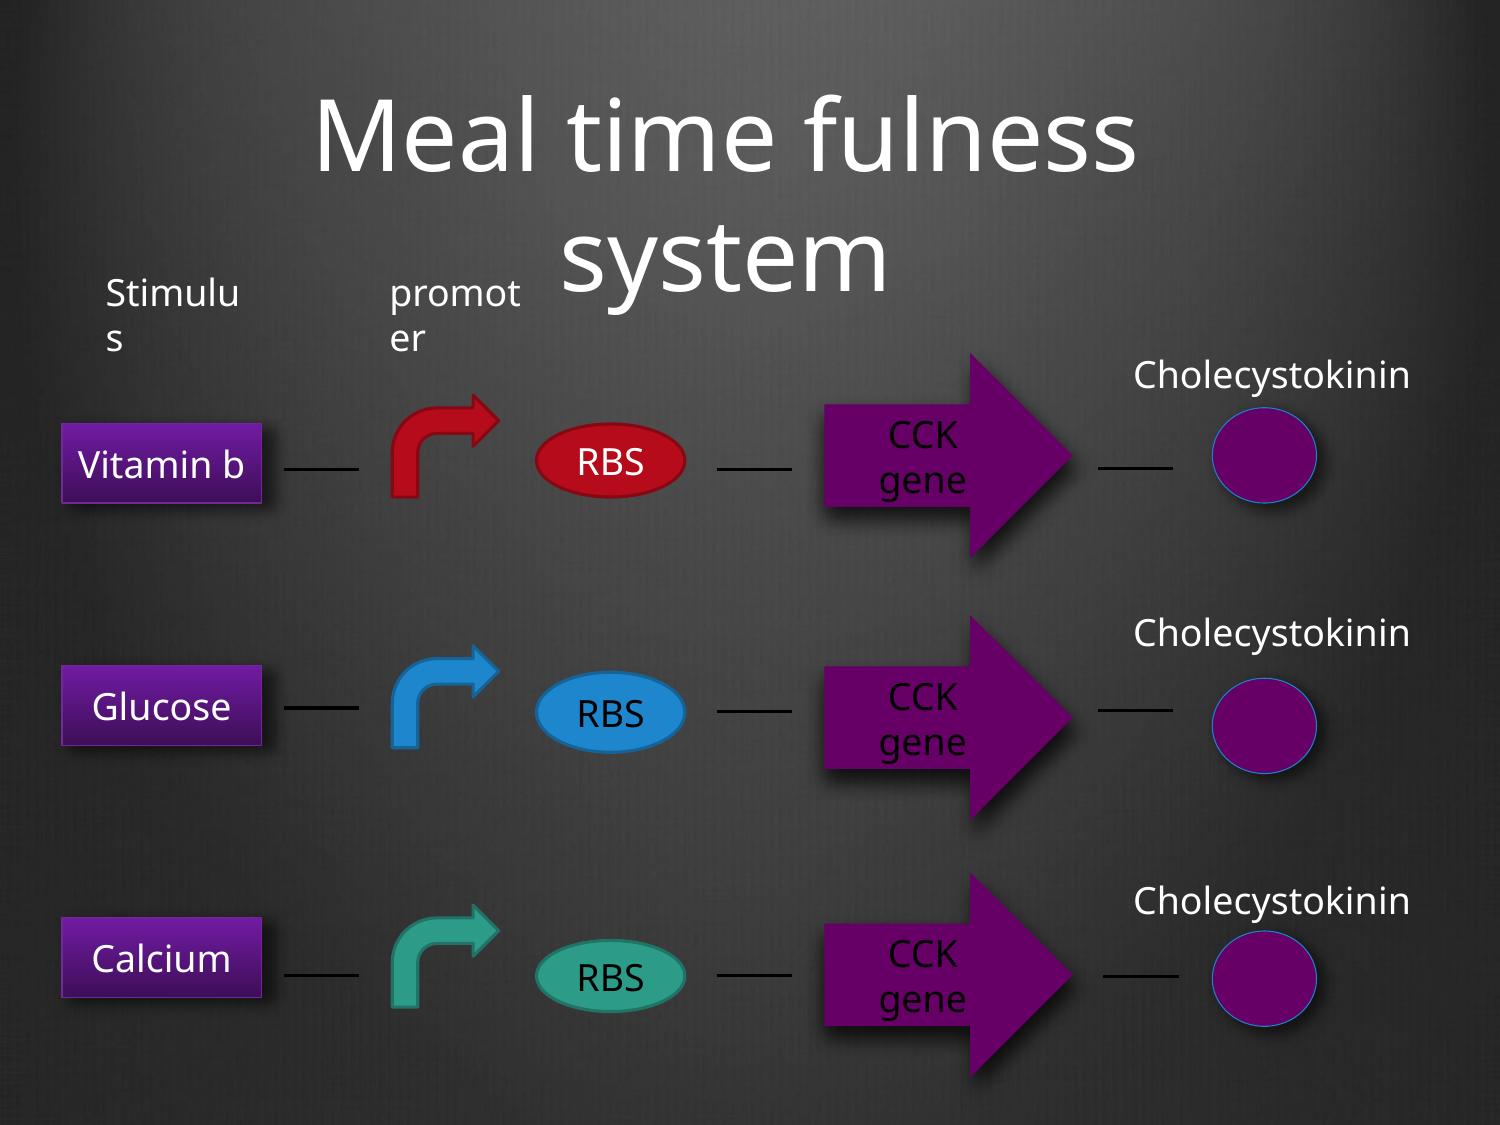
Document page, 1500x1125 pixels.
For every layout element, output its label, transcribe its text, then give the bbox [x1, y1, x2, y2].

text_box Calcium [61, 917, 262, 998]
text_box RBS [534, 938, 687, 1014]
text_box promoter [374, 320, 554, 367]
text_box [1211, 975, 1318, 1027]
text_box Glucose [61, 665, 262, 746]
text_box [390, 393, 500, 499]
text_box RBS [534, 422, 687, 499]
text_box Vitamin b [61, 423, 262, 504]
text_box Cholecystokinin [1118, 869, 1427, 975]
text_box CCK gene [824, 872, 1073, 1078]
text_box Cholecystokinin [1118, 601, 1427, 707]
text_box [390, 644, 500, 750]
text_box CCK gene [824, 615, 1073, 821]
text_box RBS [534, 670, 687, 754]
text_box CCK gene [824, 353, 1073, 559]
text_box Meal time fulness system [175, 64, 1277, 320]
text_box Cholecystokinin [1118, 343, 1427, 449]
text_box Stimulus [90, 261, 262, 412]
text_box [1211, 707, 1318, 775]
text_box [1211, 407, 1318, 504]
text_box [390, 903, 500, 1009]
